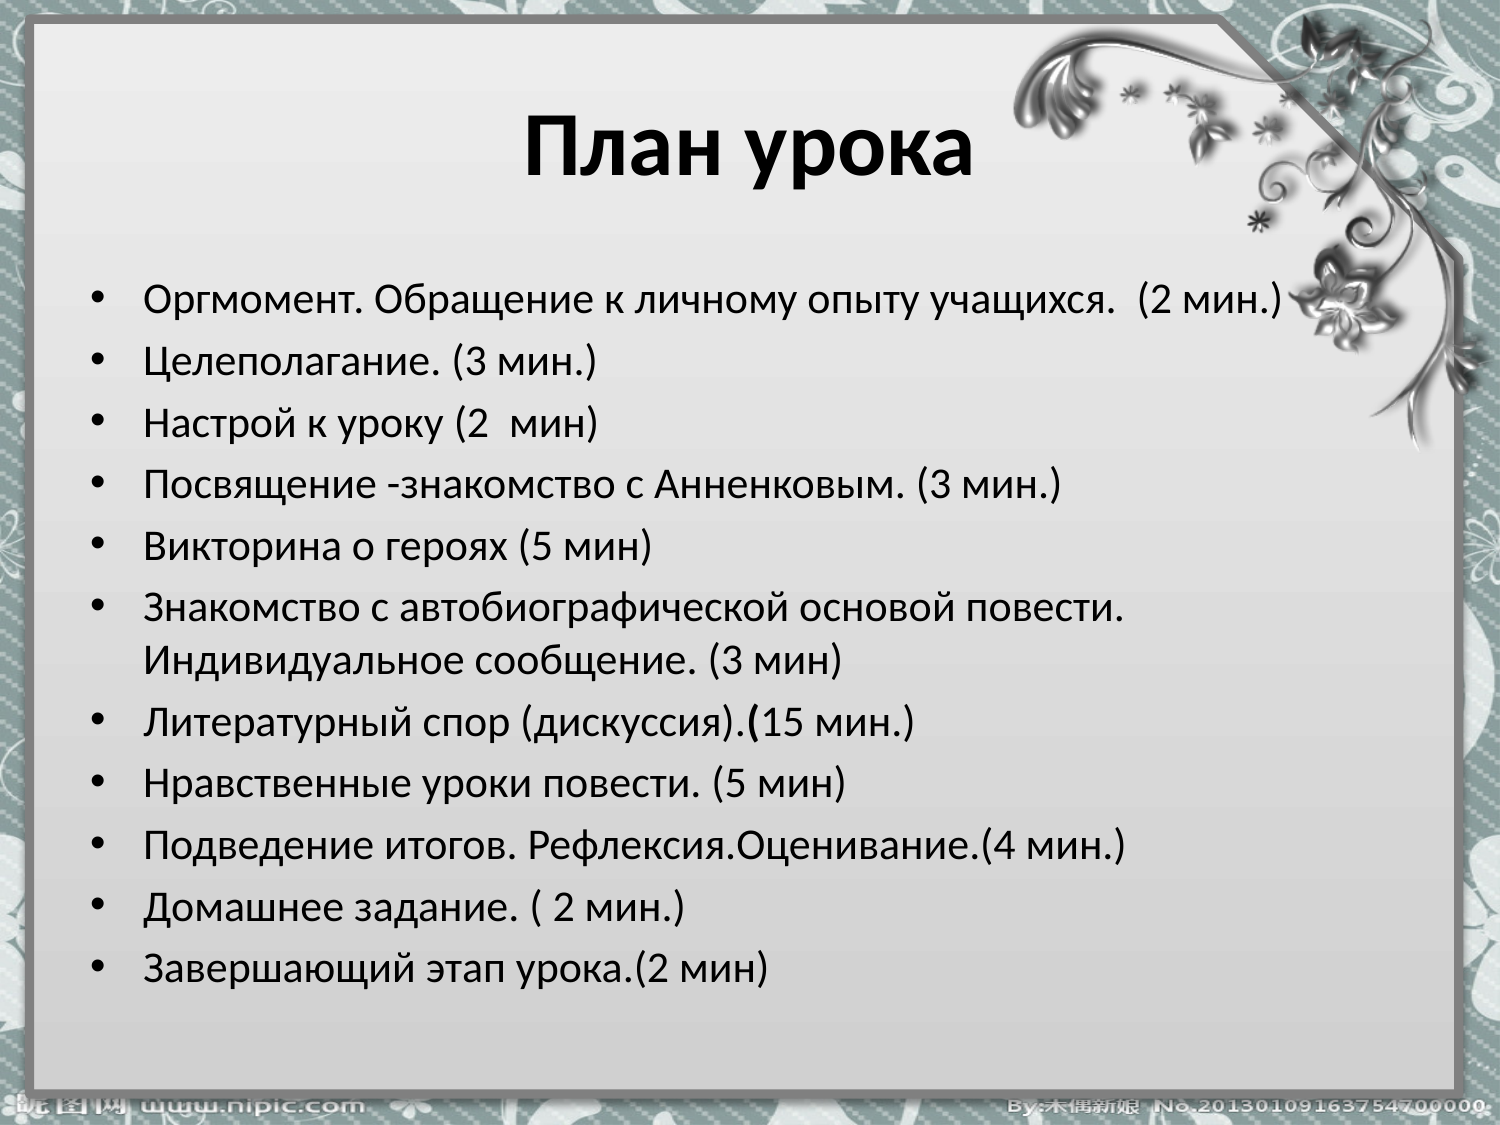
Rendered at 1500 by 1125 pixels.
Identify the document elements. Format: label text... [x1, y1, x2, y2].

title План урока [75, 45, 1425, 233]
list Оргмомент. Обращение к личному опыту учащихся. (2 мин.) Целеполагание. (3 мин.) Настрой к уроку (2 мин) Посвящение -знакомство с Анненковым. (3 мин.) Викторина о героях (5 мин) Знакомство с автобиографической основой повести. Индивидуальное сообщение. (3 мин) Литературный спор (дискуссия).(15 мин.) Нравственные уроки повести. (5 мин) Подведение итогов. Рефлексия.Оценивание.(4 мин.) Домашнее задание. ( 2 мин.) Завершающий этап урока.(2 мин) [75, 262, 1425, 1005]
picture [0, 0, 1500, 1125]
